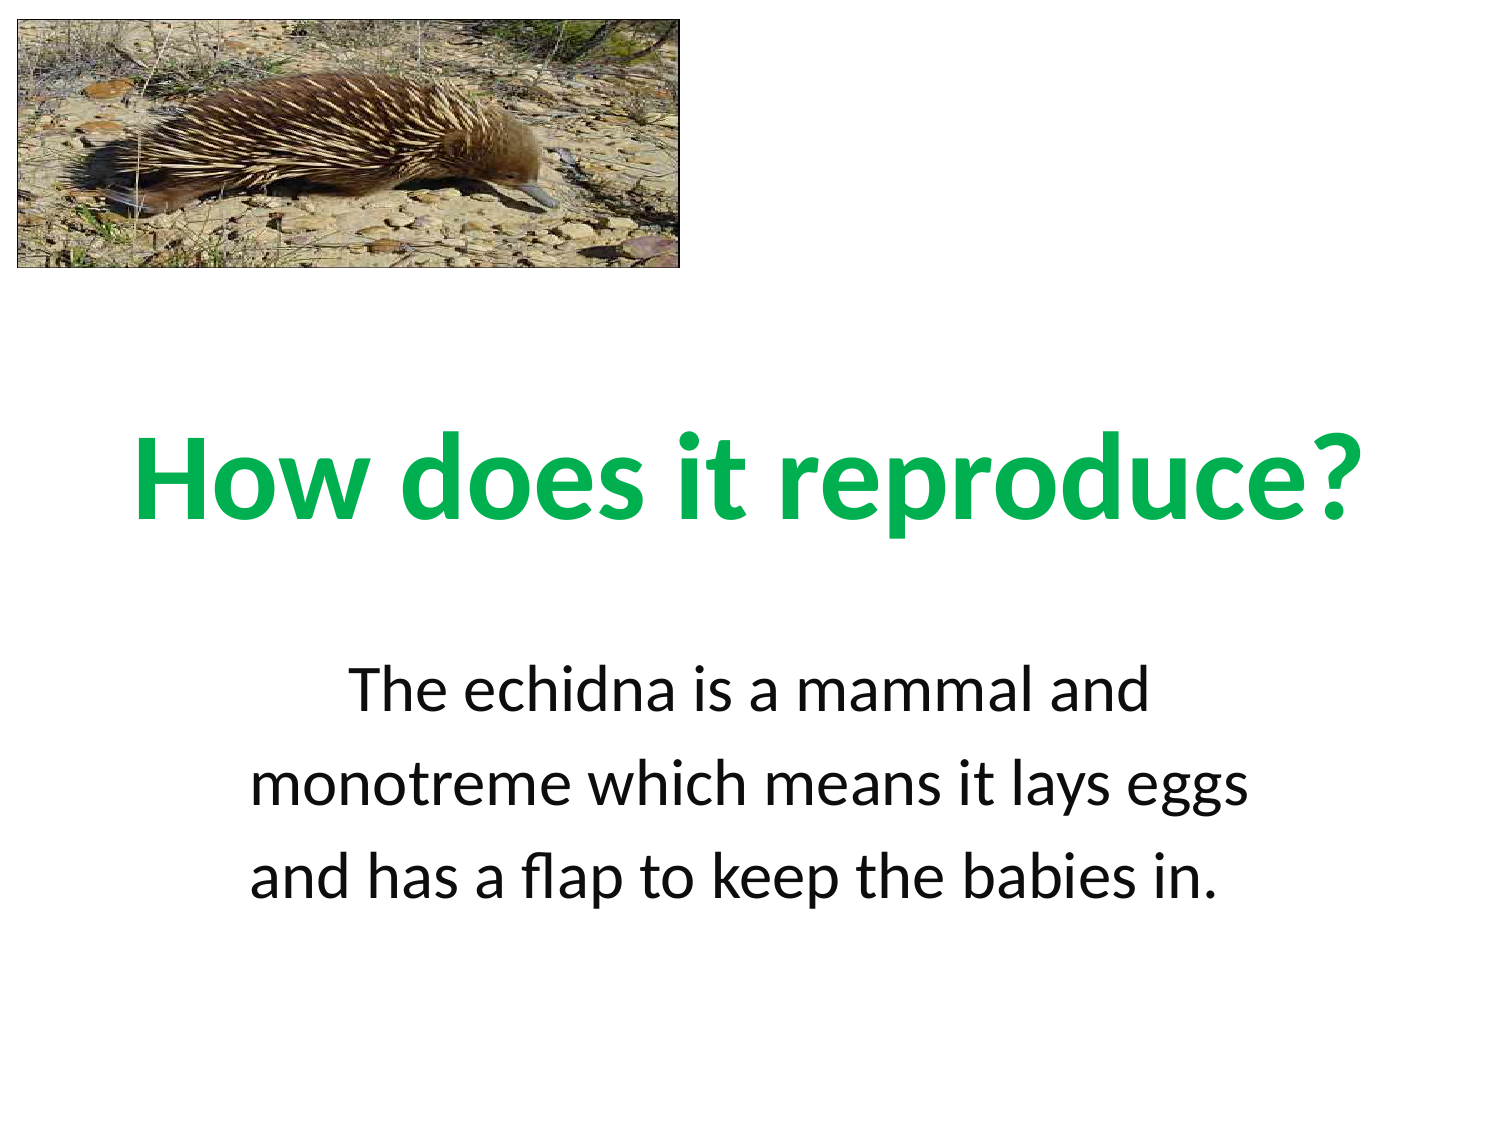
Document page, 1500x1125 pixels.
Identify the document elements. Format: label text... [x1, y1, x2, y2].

subtitle The echidna is a mammal and monotreme which means it lays eggs and has a flap to keep the babies in. [225, 637, 1275, 925]
title How does it reproduce? [112, 349, 1388, 591]
picture [17, 18, 680, 268]
